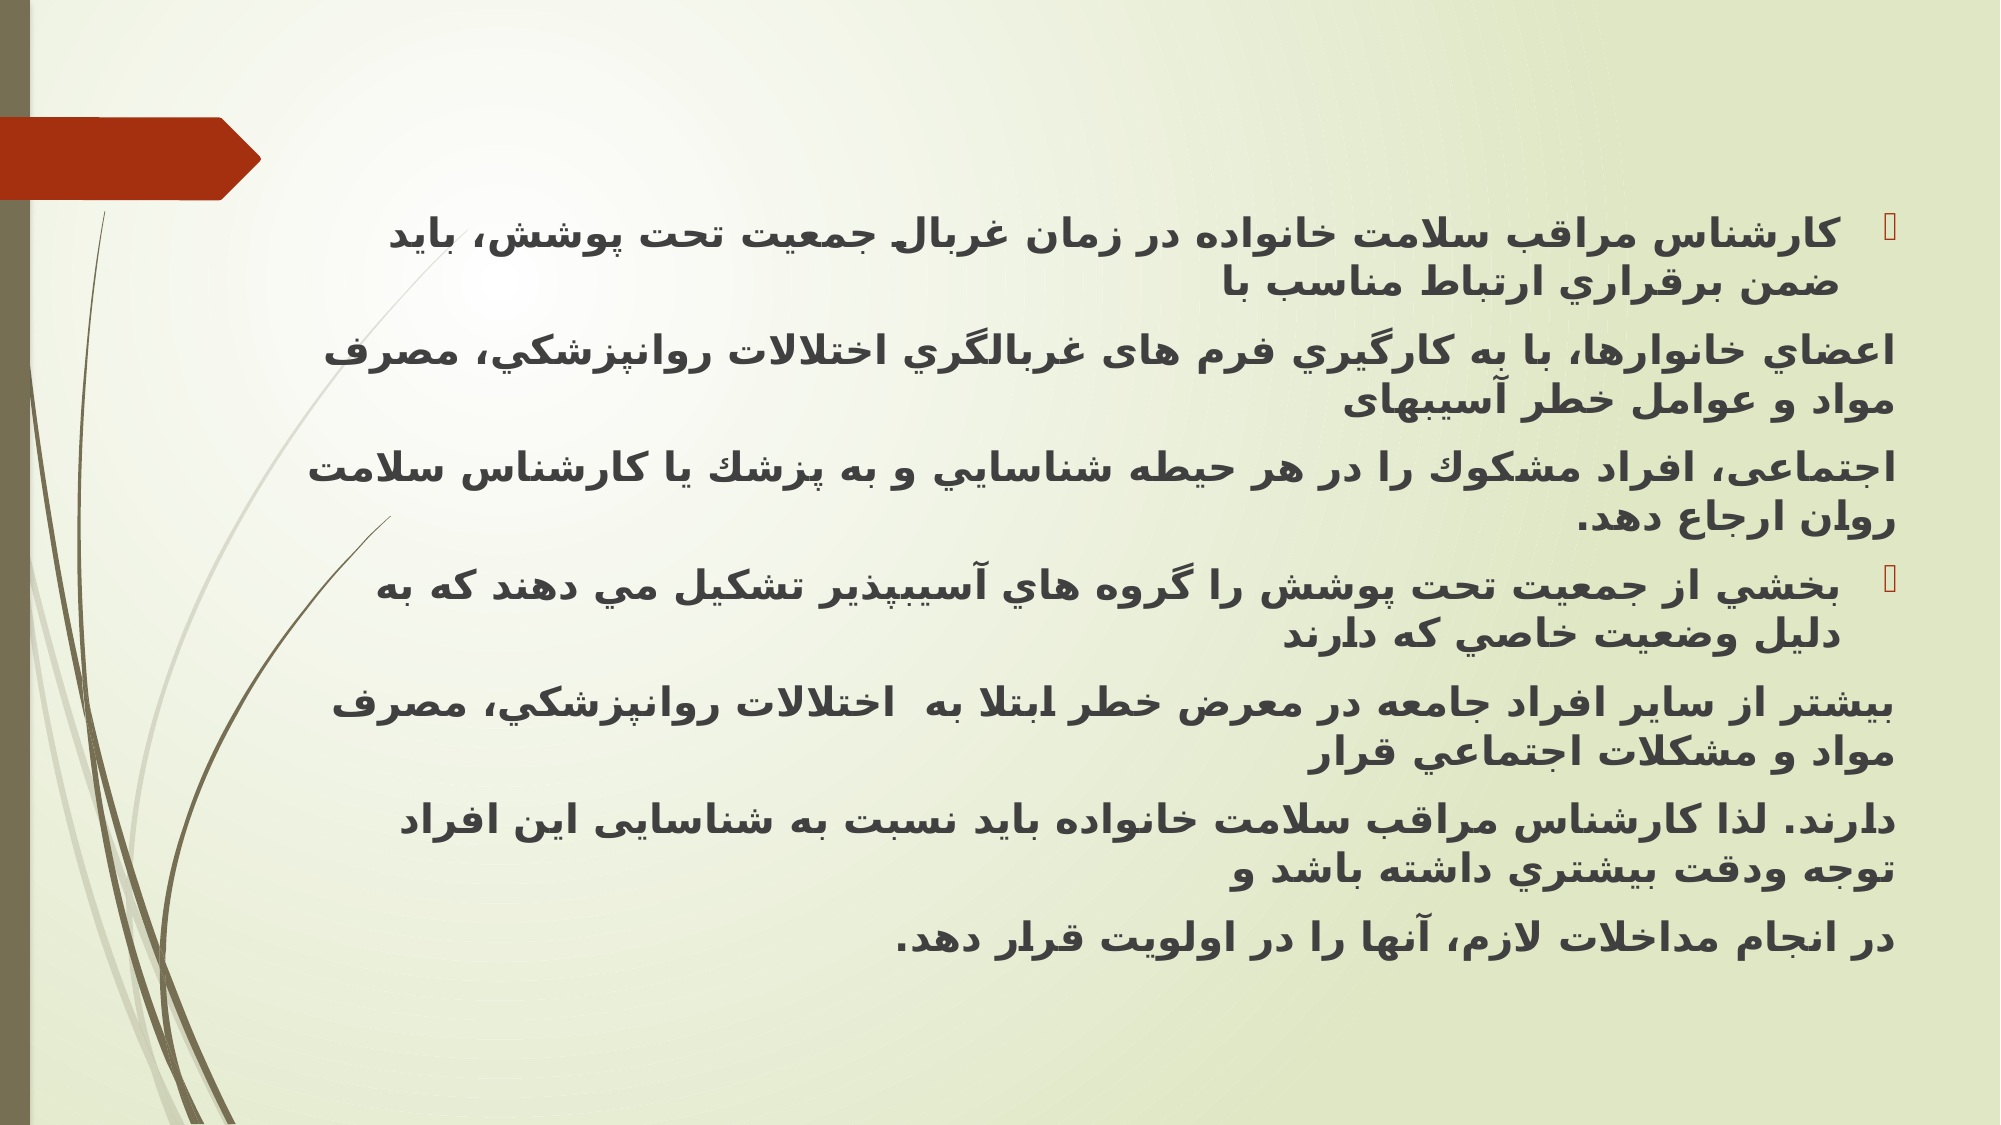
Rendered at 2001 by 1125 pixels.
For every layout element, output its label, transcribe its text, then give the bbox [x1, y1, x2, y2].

list كارشناس مراقب سلامت خانواده در زمان غربال جمعيت تحت پوشش، بايد ضمن برقراري ارتباط مناسب با اعضاي خانوارها، با به كارگيري فرم های غربال­گري اختلالات روانپزشكي، مصرف مواد و عوامل خطر آسیبهای اجتماعی، افراد مشكوك را در هر حیطه شناسايي و به پزشك یا کارشناس سلامت روان ارجاع دهد. بخشي از جمعيت تحت پوشش را گروه هاي آسيب­پذير تشكيل مي دهند كه به دليل وضعيت خاصي كه دارند بيشتر از ساير افراد جامعه در معرض خطر ابتلا به اختلالات روان­پزشكي، مصرف مواد و مشكلات اجتماعي قرار دارند. لذا كارشناس مراقب سلامت خانواده بايد نسبت به شناسایی اين افراد توجه ودقت بيشتري داشته باشد و در انجام مداخلات لازم، آنها را در اولويت قرار دهد. [282, 199, 1913, 970]
